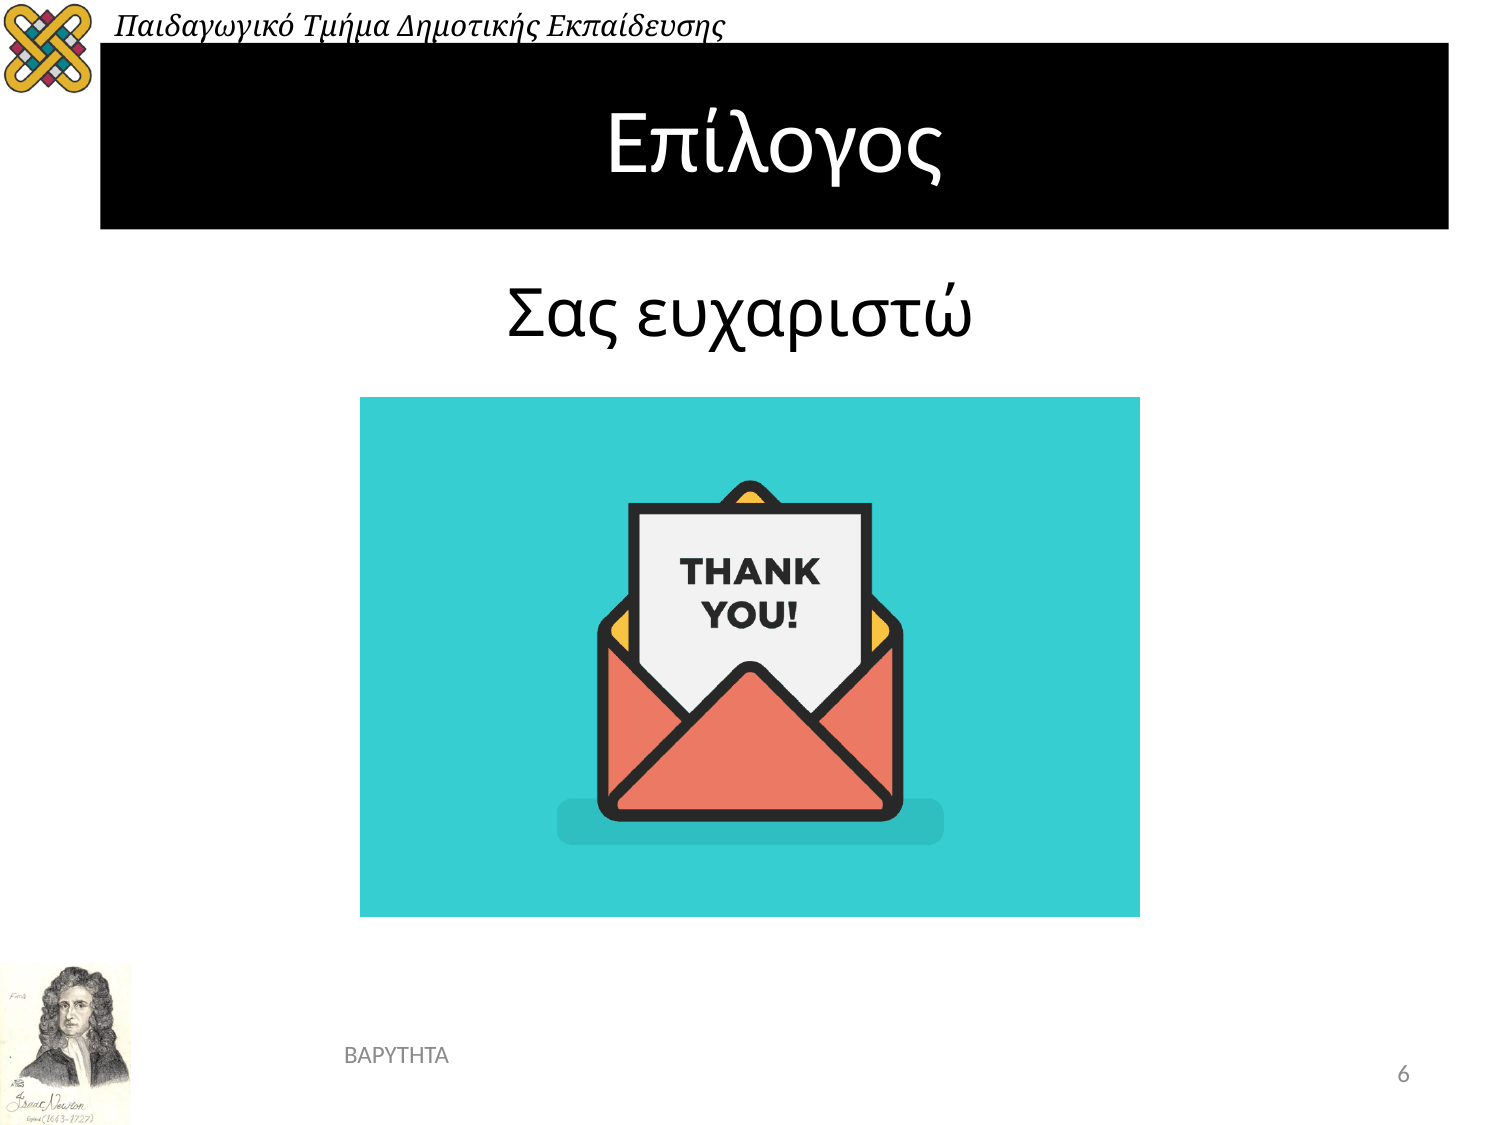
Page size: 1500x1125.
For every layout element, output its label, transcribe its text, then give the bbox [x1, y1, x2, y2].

slide_number 6 [1074, 1042, 1425, 1103]
picture [0, 963, 131, 1125]
list Σας ευχαριστώ [75, 262, 1425, 1005]
title Επίλογος [100, 42, 1449, 230]
picture [0, 0, 95, 95]
footer ΒΑΡΥΤΗΤΑ [159, 1023, 635, 1084]
picture [359, 396, 1140, 917]
